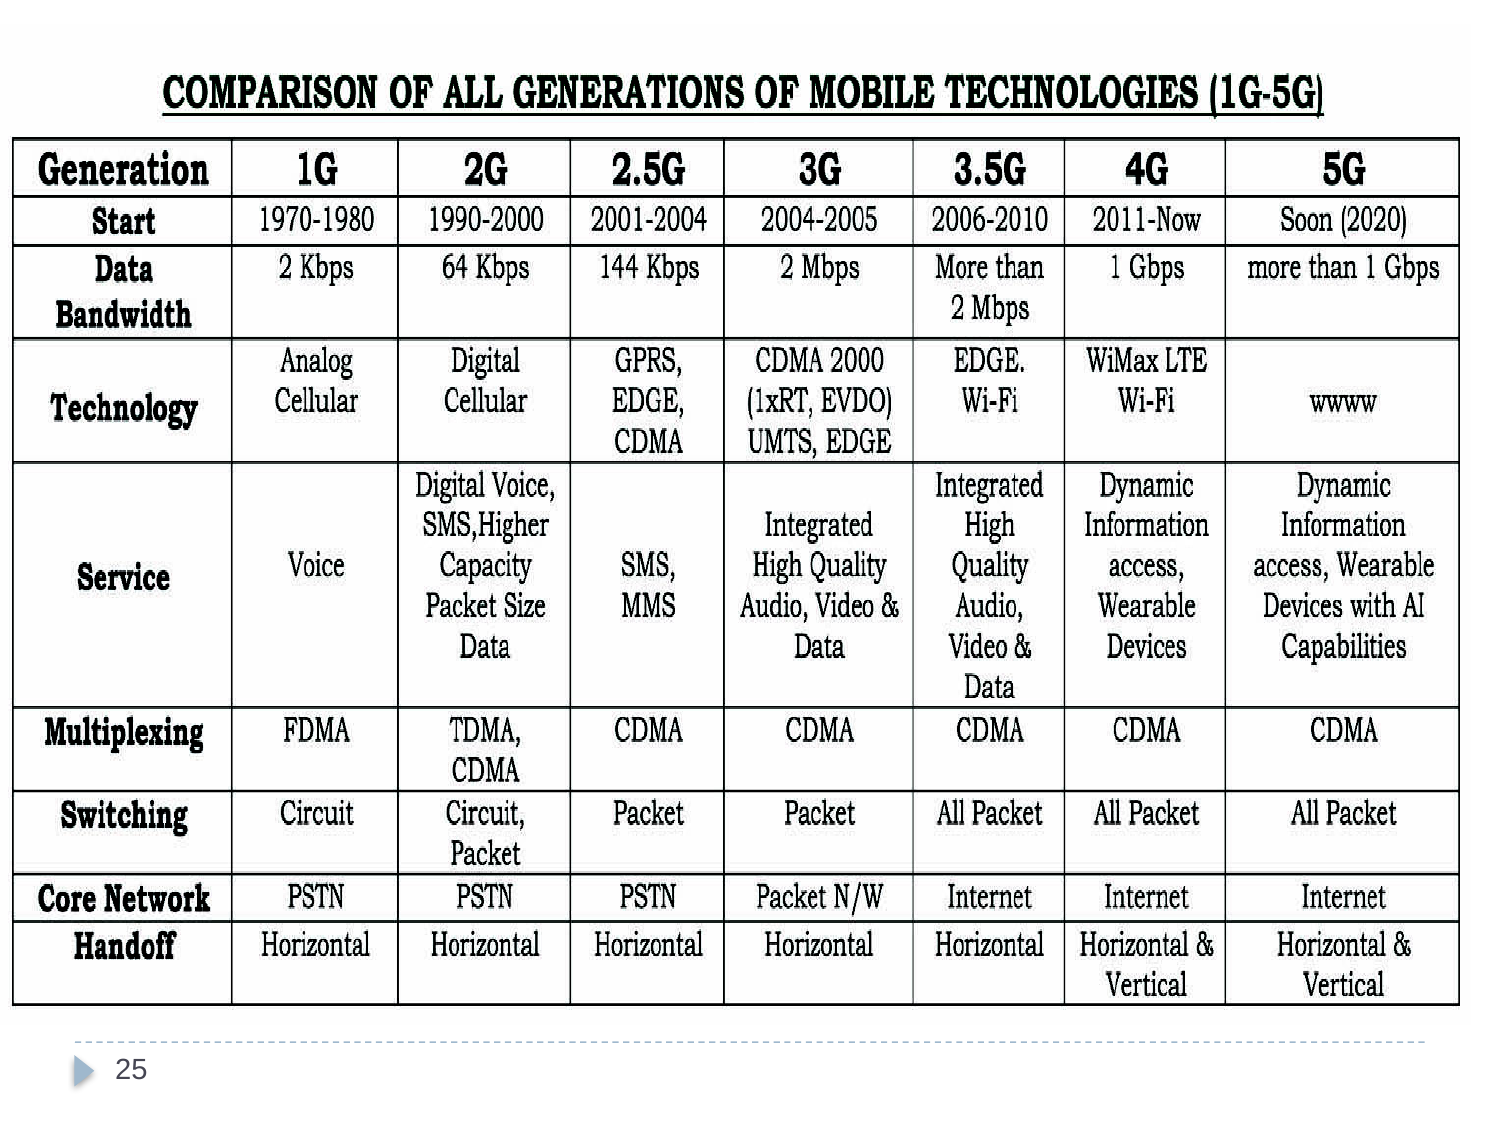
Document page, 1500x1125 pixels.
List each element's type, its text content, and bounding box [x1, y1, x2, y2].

picture [0, 24, 1471, 1026]
slide_number 25 [100, 1042, 426, 1103]
